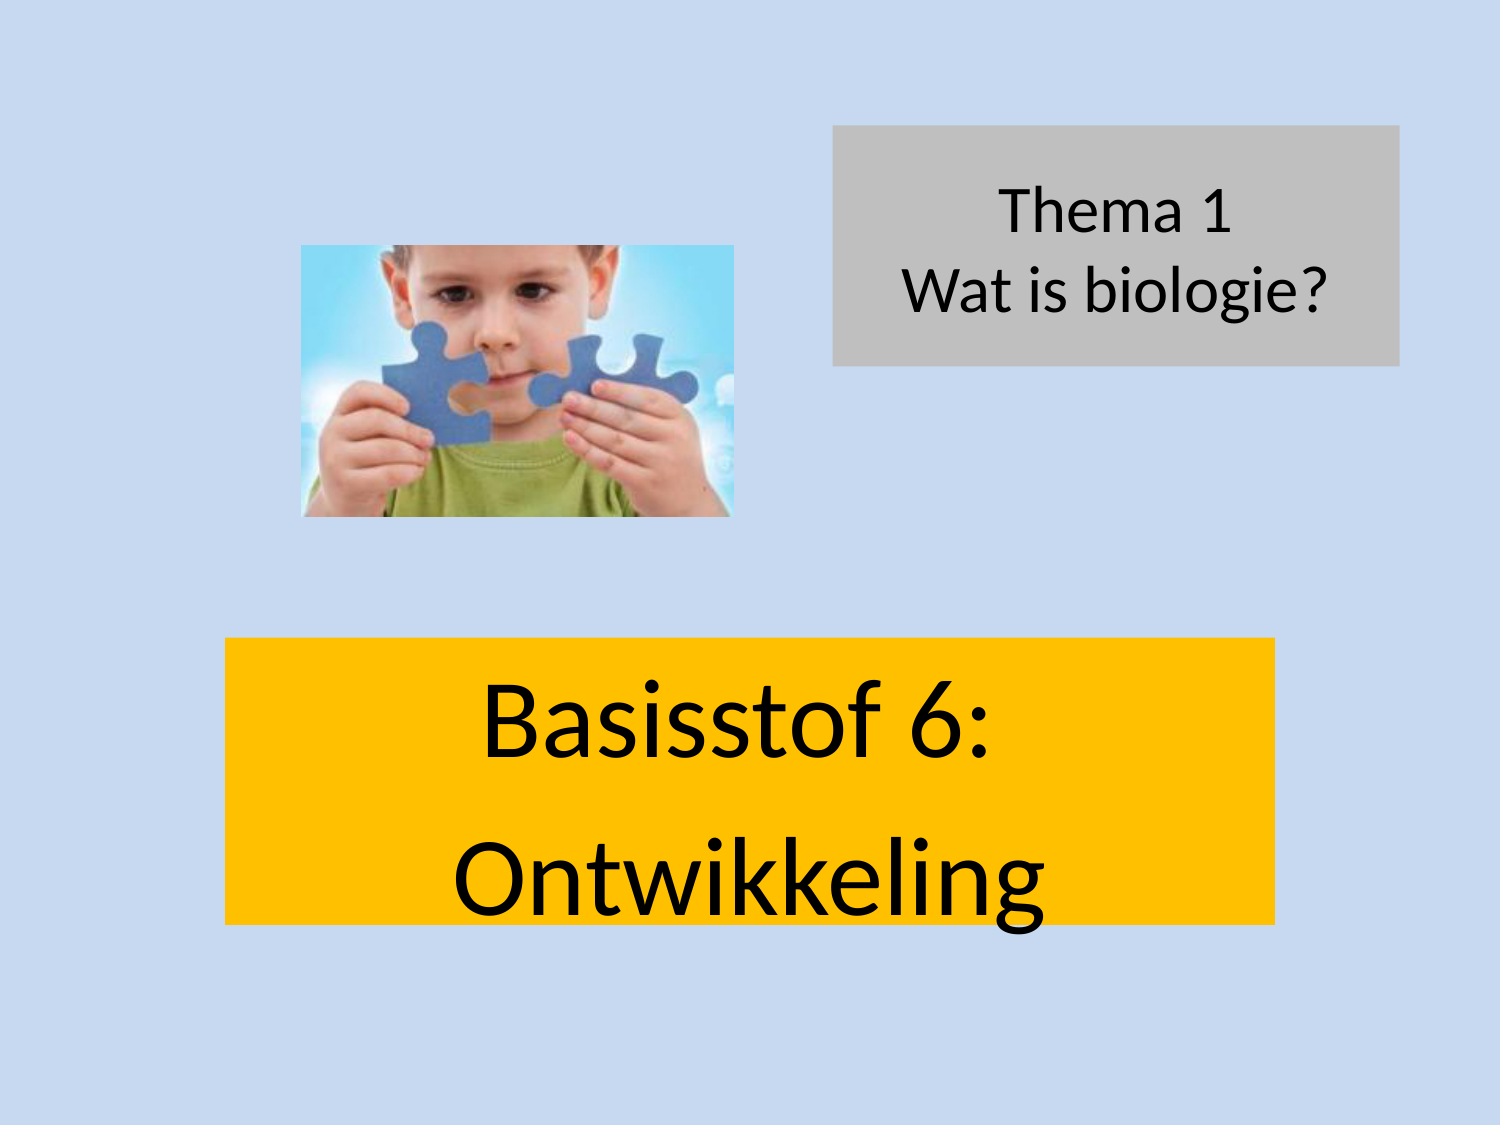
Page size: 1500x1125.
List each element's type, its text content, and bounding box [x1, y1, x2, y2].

subtitle Basisstof 6: Ontwikkeling [225, 637, 1275, 925]
picture [300, 245, 735, 517]
title Thema 1 Wat is biologie? [832, 125, 1400, 367]
